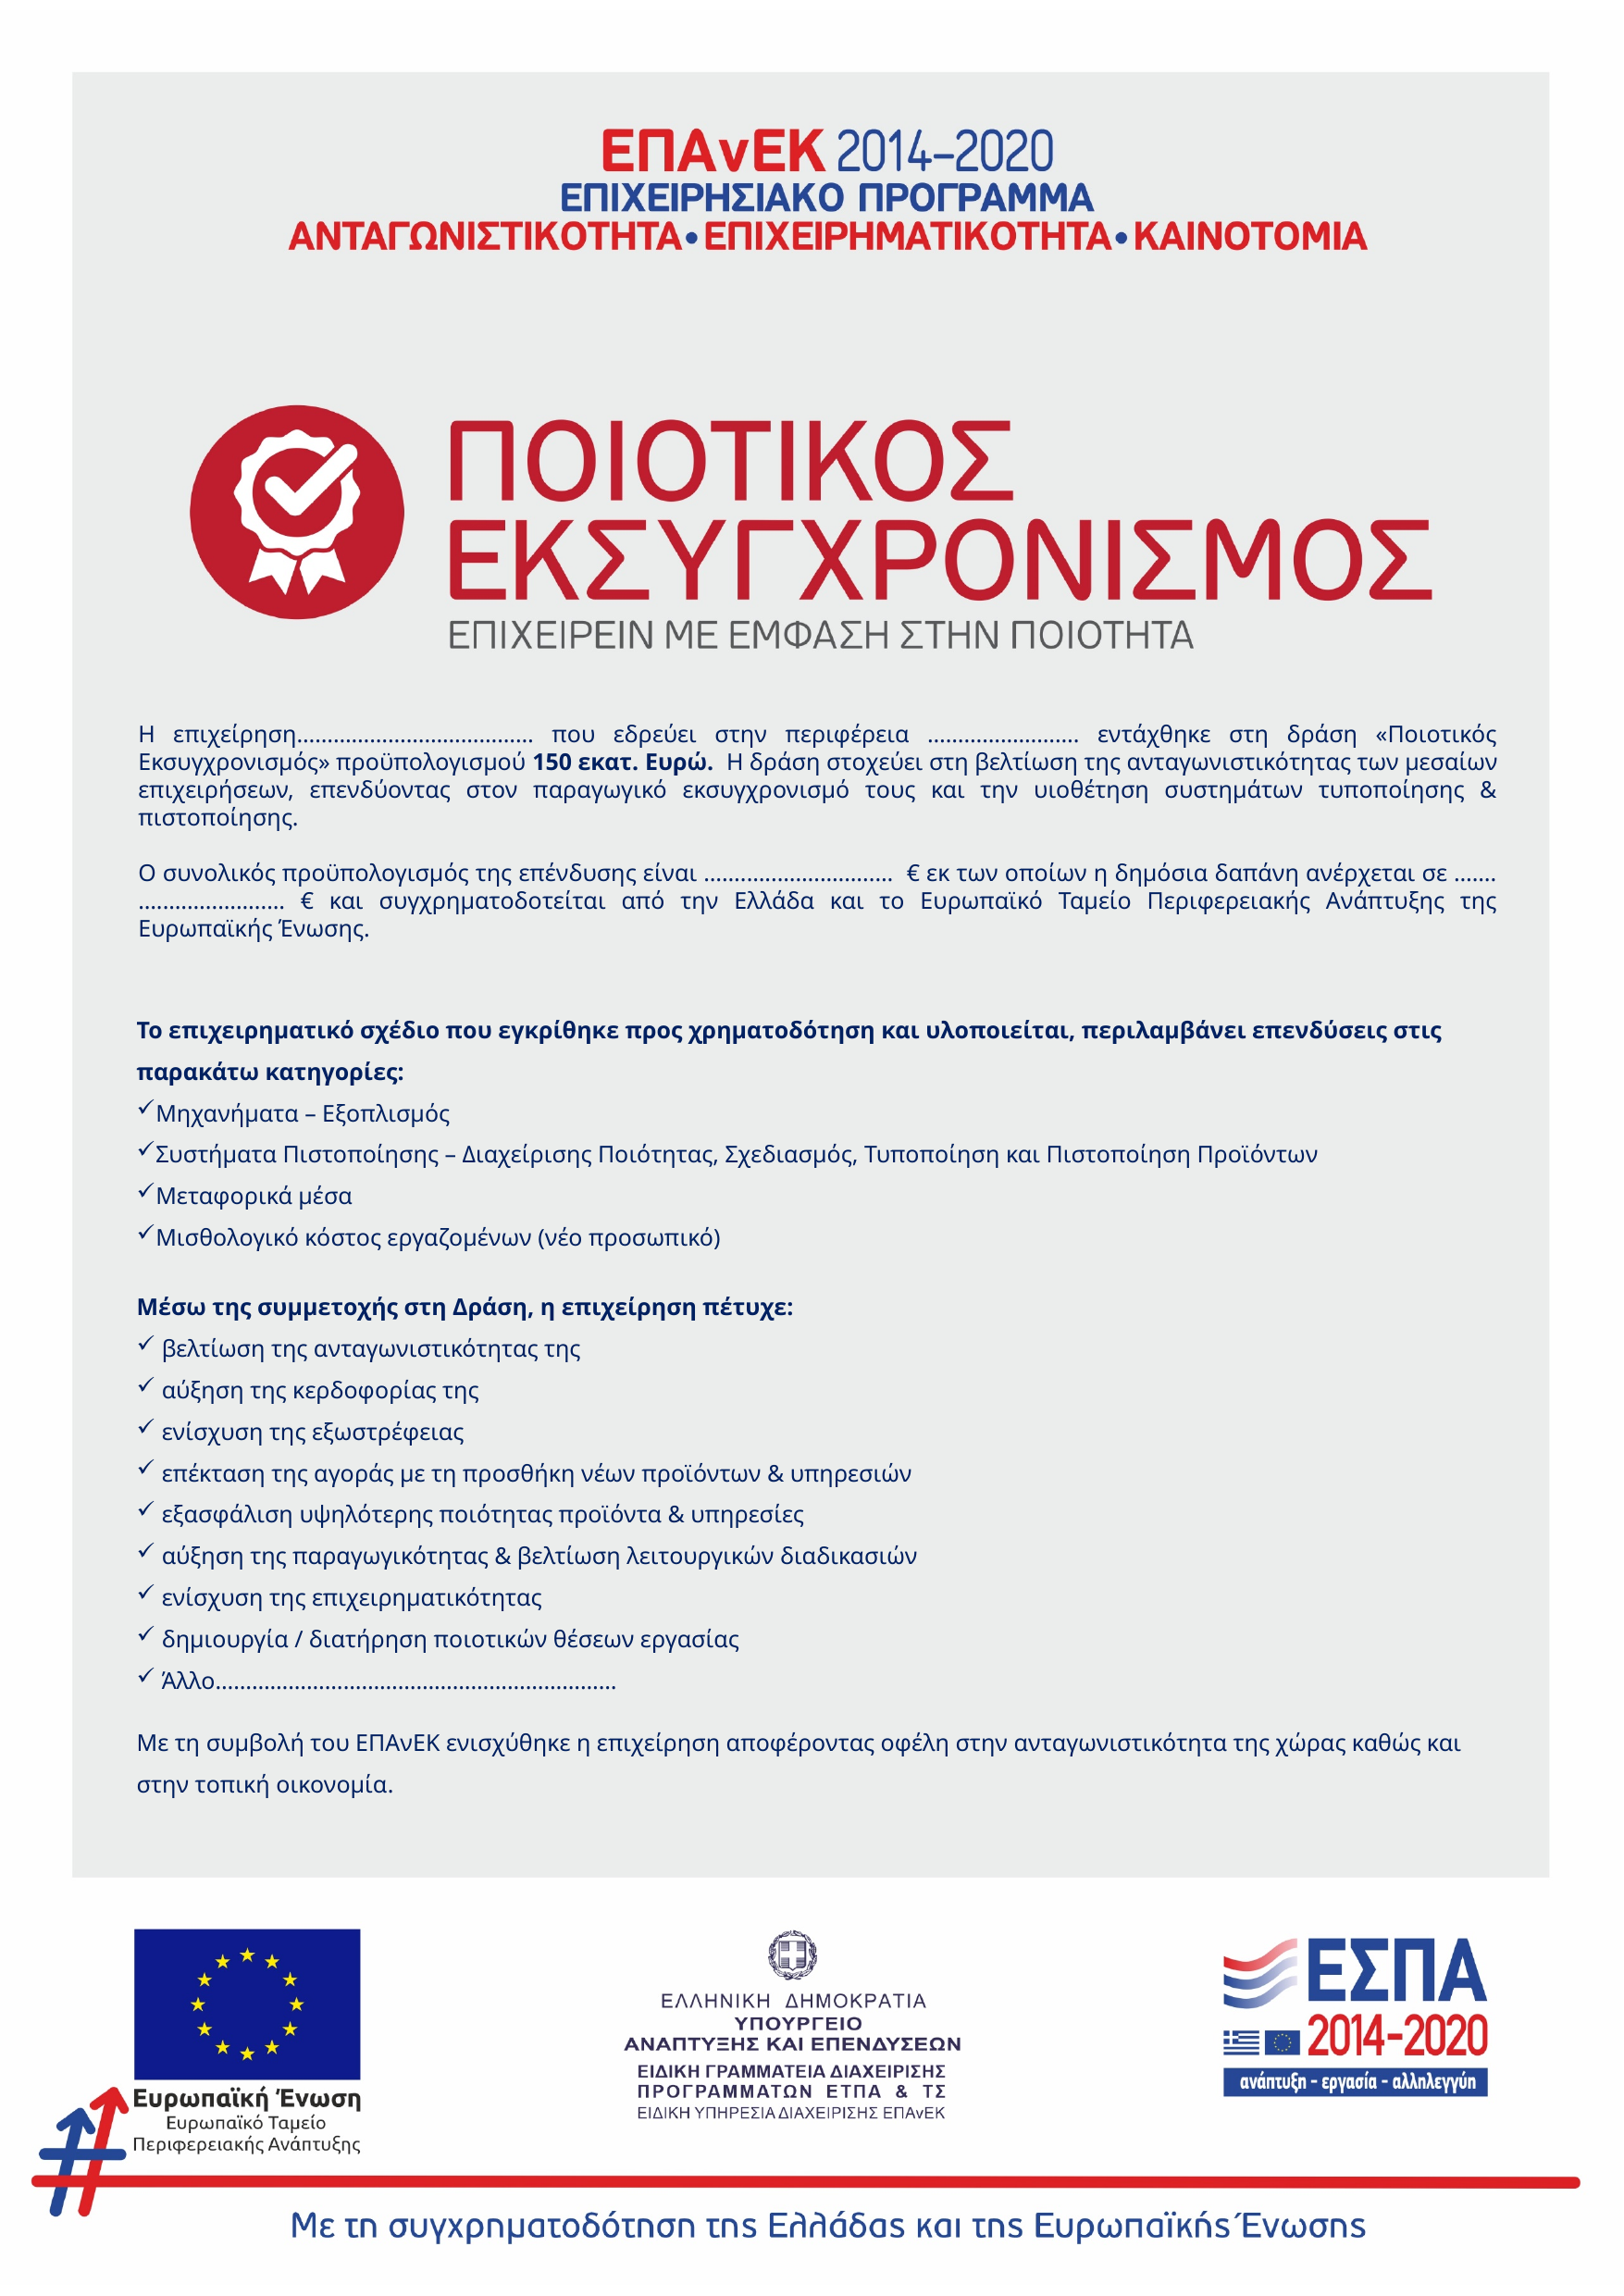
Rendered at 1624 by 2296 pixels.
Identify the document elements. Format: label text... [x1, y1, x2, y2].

text_box Το επιχειρηματικό σχέδιο που εγκρίθηκε προς χρηματοδότηση και υλοποιείται, περιλαμβάνει επενδύσεις στις παρακάτω κατηγορίες: Μηχανήματα – Εξοπλισμός Συστήματα Πιστοποίησης – Διαχείρισης Ποιότητας, Σχεδιασμός, Τυποποίηση και Πιστοποίηση Προϊόντων Μεταφορικά μέσα Μισθολογικό κόστος εργαζομένων (νέο προσωπικό) Μέσω της συμμετοχής στη Δράση, η επιχείρηση πέτυχε: βελτίωση της ανταγωνιστικότητας της αύξηση της κερδοφορίας της ενίσχυση της εξωστρέφειας επέκταση της αγοράς με τη προσθήκη νέων προϊόντων & υπηρεσιών εξασφάλιση υψηλότερης ποιότητας προϊόντα & υπηρεσίες αύξηση της παραγωγικότητας & βελτίωση λειτουργικών διαδικασιών ενίσχυση της επιχειρηματικότητας δημιουργία / διατήρηση ποιοτικών θέσεων εργασίας Άλλο………………………………………………………… Με τη συμβολή του ΕΠΑνΕΚ ενισχύθηκε η επιχείρηση αποφέροντας οφέλη στην ανταγωνιστικότητα της χώρας καθώς και στην τοπική οικονομία. [122, 994, 1522, 1832]
text_box Η επιχείρηση………………………………… που εδρεύει στην περιφέρεια ……………………. εντάχθηκε στη δράση «Ποιοτικός Εκσυγχρονισμός» προϋπολογισμού 150 εκατ. Ευρώ. Η δράση στοχεύει στη βελτίωση της ανταγωνιστικότητας των μεσαίων επιχειρήσεων, επενδύοντας στον παραγωγικό εκσυγχρονισμό τους και την υιοθέτηση συστημάτων τυποποίησης & πιστοποίησης. Ο συνολικός προϋπολογισμός της επένδυσης είναι …….…..……..……..… € εκ των οποίων η δημόσια δαπάνη ανέρχεται σε …….…..……..……..… € και συγχρηματοδοτείται από την Ελλάδα και το Ευρωπαϊκό Ταμείο Περιφερειακής Ανάπτυξης της Ευρωπαϊκής Ένωσης. [124, 713, 1513, 949]
picture [0, 10, 1624, 2285]
